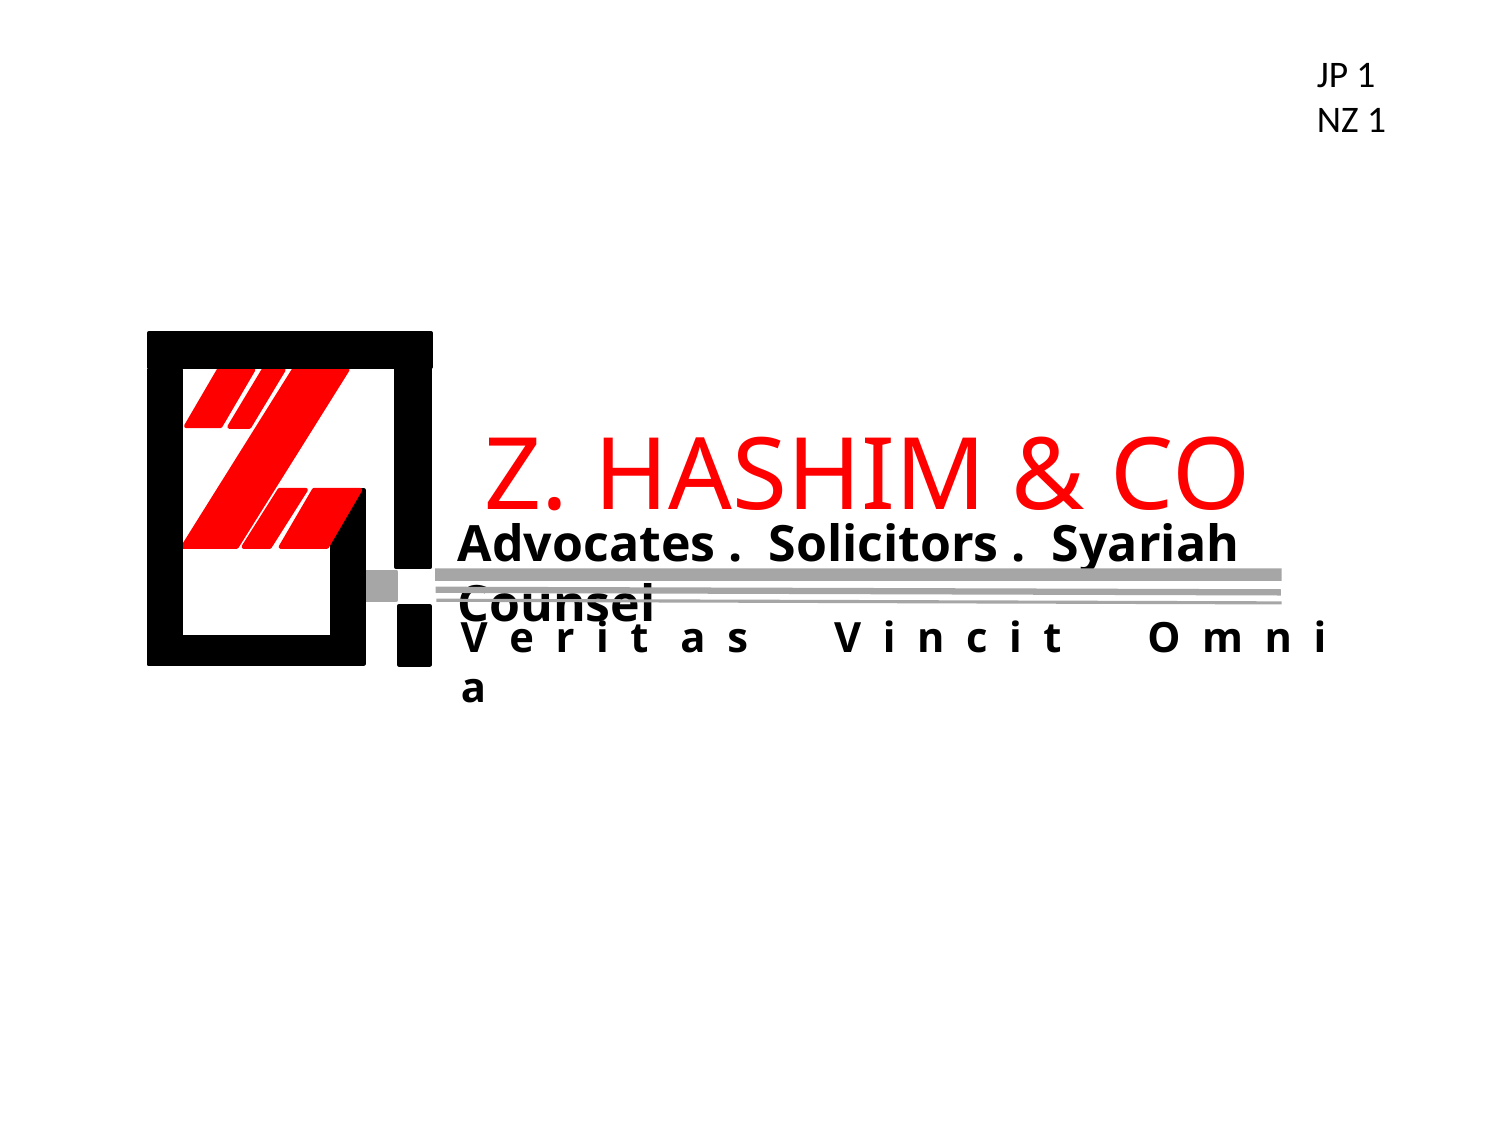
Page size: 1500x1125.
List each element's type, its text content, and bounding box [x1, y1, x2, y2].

text_box Z. HASHIM & CO [431, 402, 1305, 538]
text_box [366, 570, 398, 602]
text_box V e r i t a s V i n c i t O m n i a [435, 603, 1345, 718]
text_box [147, 635, 330, 666]
text_box [241, 487, 308, 549]
text_box [147, 331, 433, 369]
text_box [435, 589, 1282, 593]
text_box [397, 604, 432, 667]
text_box [184, 369, 256, 429]
text_box [394, 369, 432, 569]
text_box [278, 487, 362, 549]
text_box Advocates . Solicitors . Syariah Counsel [442, 503, 1342, 603]
text_box [330, 488, 366, 666]
text_box [183, 369, 350, 549]
text_box [147, 369, 183, 635]
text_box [436, 600, 1282, 604]
text_box [227, 369, 286, 429]
text_box JP 1 NZ 1 [1302, 42, 1483, 148]
